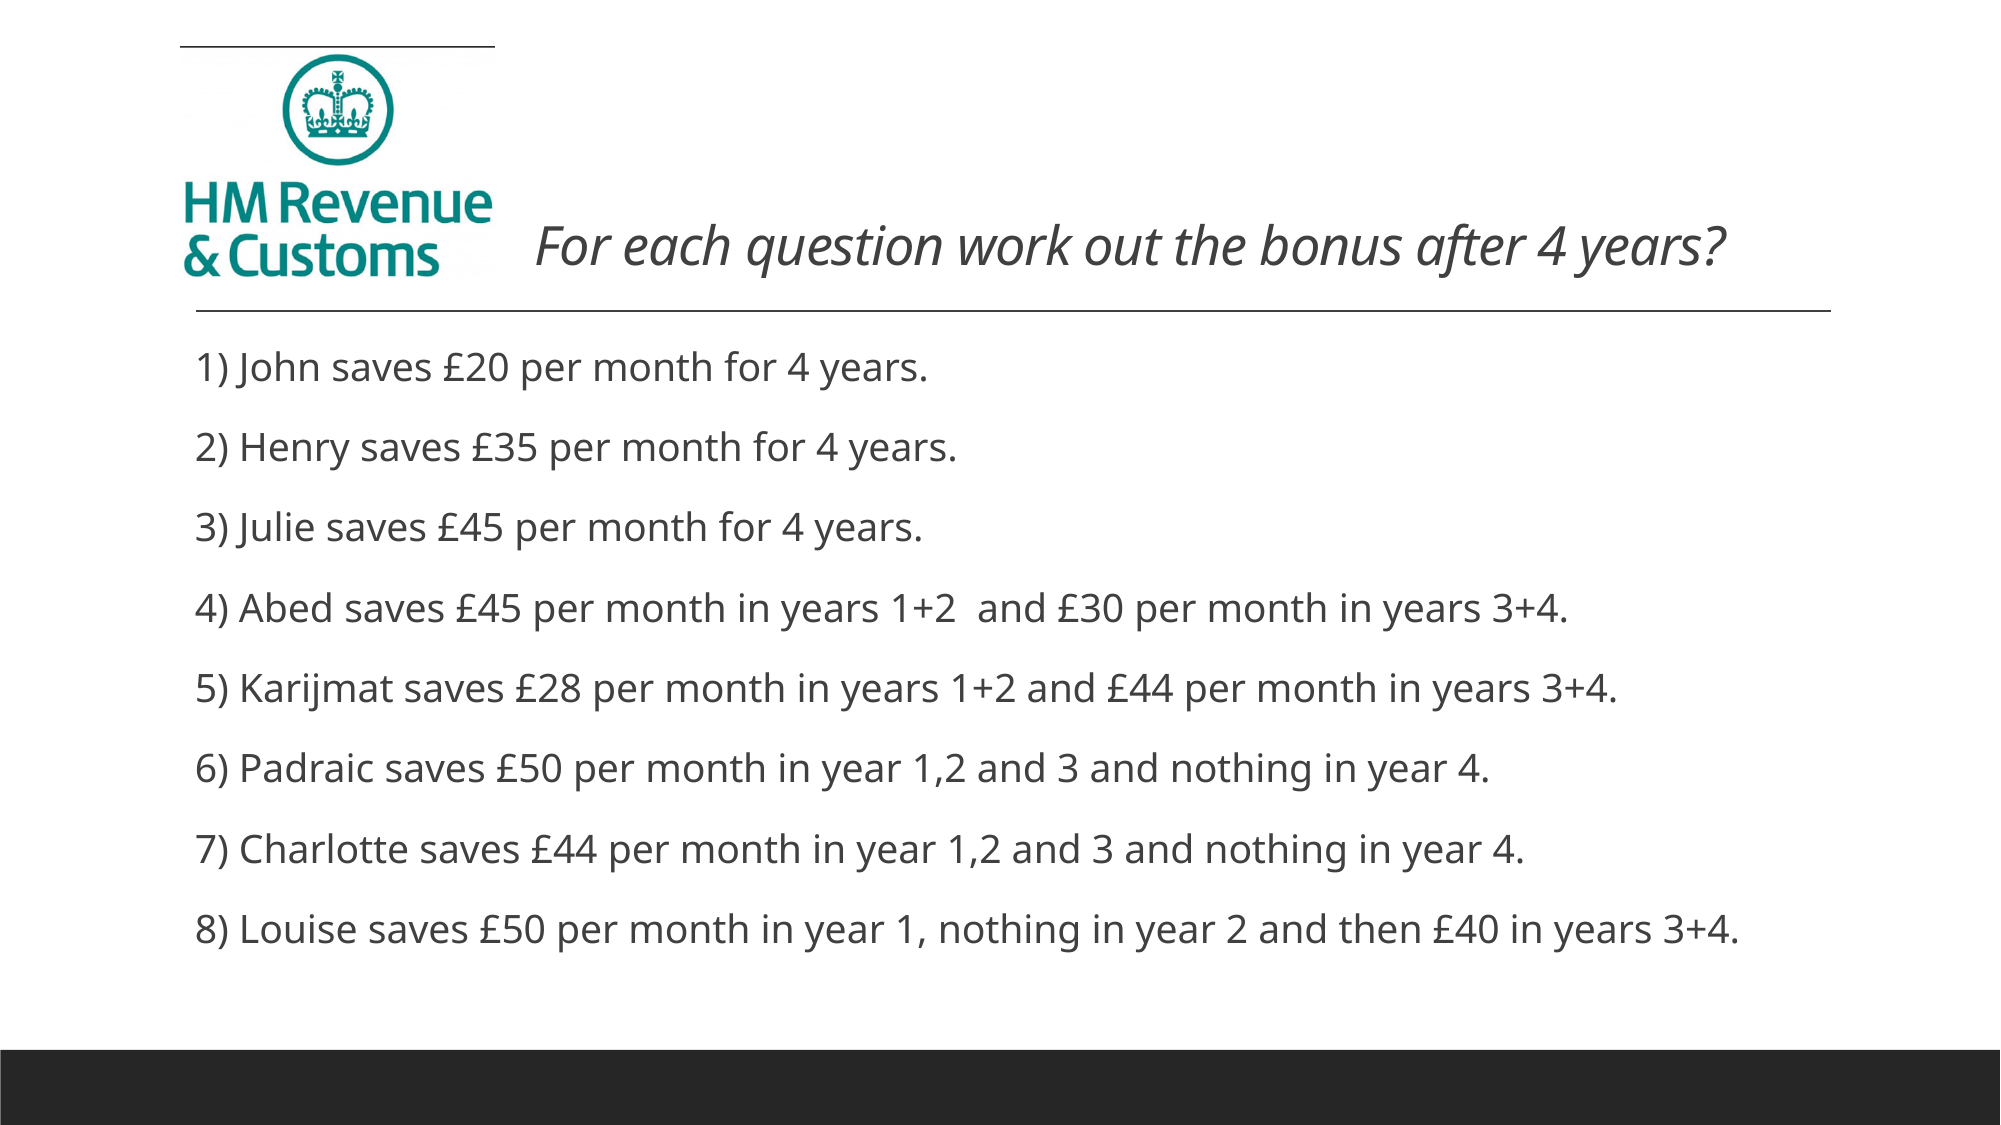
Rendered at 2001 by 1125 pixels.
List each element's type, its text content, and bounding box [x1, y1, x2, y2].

list 1) John saves £20 per month for 4 years. 2) Henry saves £35 per month for 4 years. 3) Julie saves £45 per month for 4 years. 4) Abed saves £45 per month in years 1+2 and £30 per month in years 3+4. 5) Karijmat saves £28 per month in years 1+2 and £44 per month in years 3+4. 6) Padraic saves £50 per month in year 1,2 and 3 and nothing in year 4. 7) Charlotte saves £44 per month in year 1,2 and 3 and nothing in year 4. 8) Louise saves £50 per month in year 1, nothing in year 2 and then £40 in years 3+4. [180, 329, 1885, 963]
title For each question work out the bonus after 4 years? [519, 47, 1885, 285]
picture [179, 46, 496, 282]
